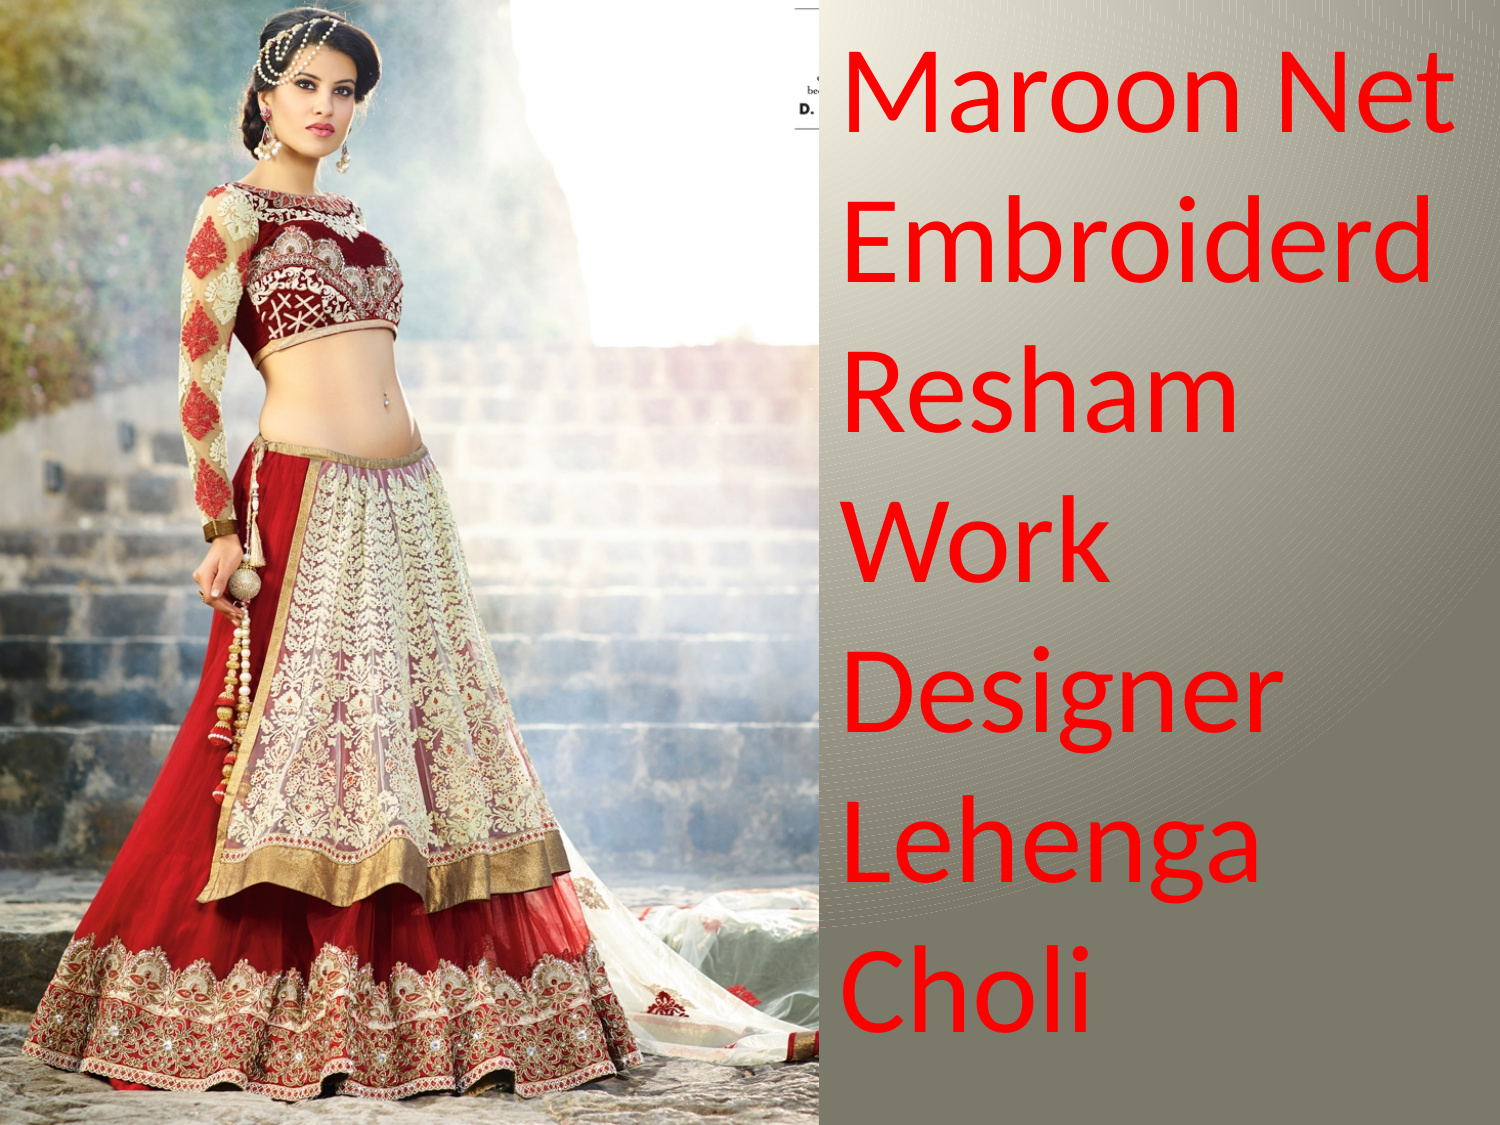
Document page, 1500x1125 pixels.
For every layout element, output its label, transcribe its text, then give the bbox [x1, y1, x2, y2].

text_box Maroon Net Embroiderd Resham Work Designer Lehenga Choli [824, 0, 1500, 1125]
picture [0, 0, 819, 1125]
